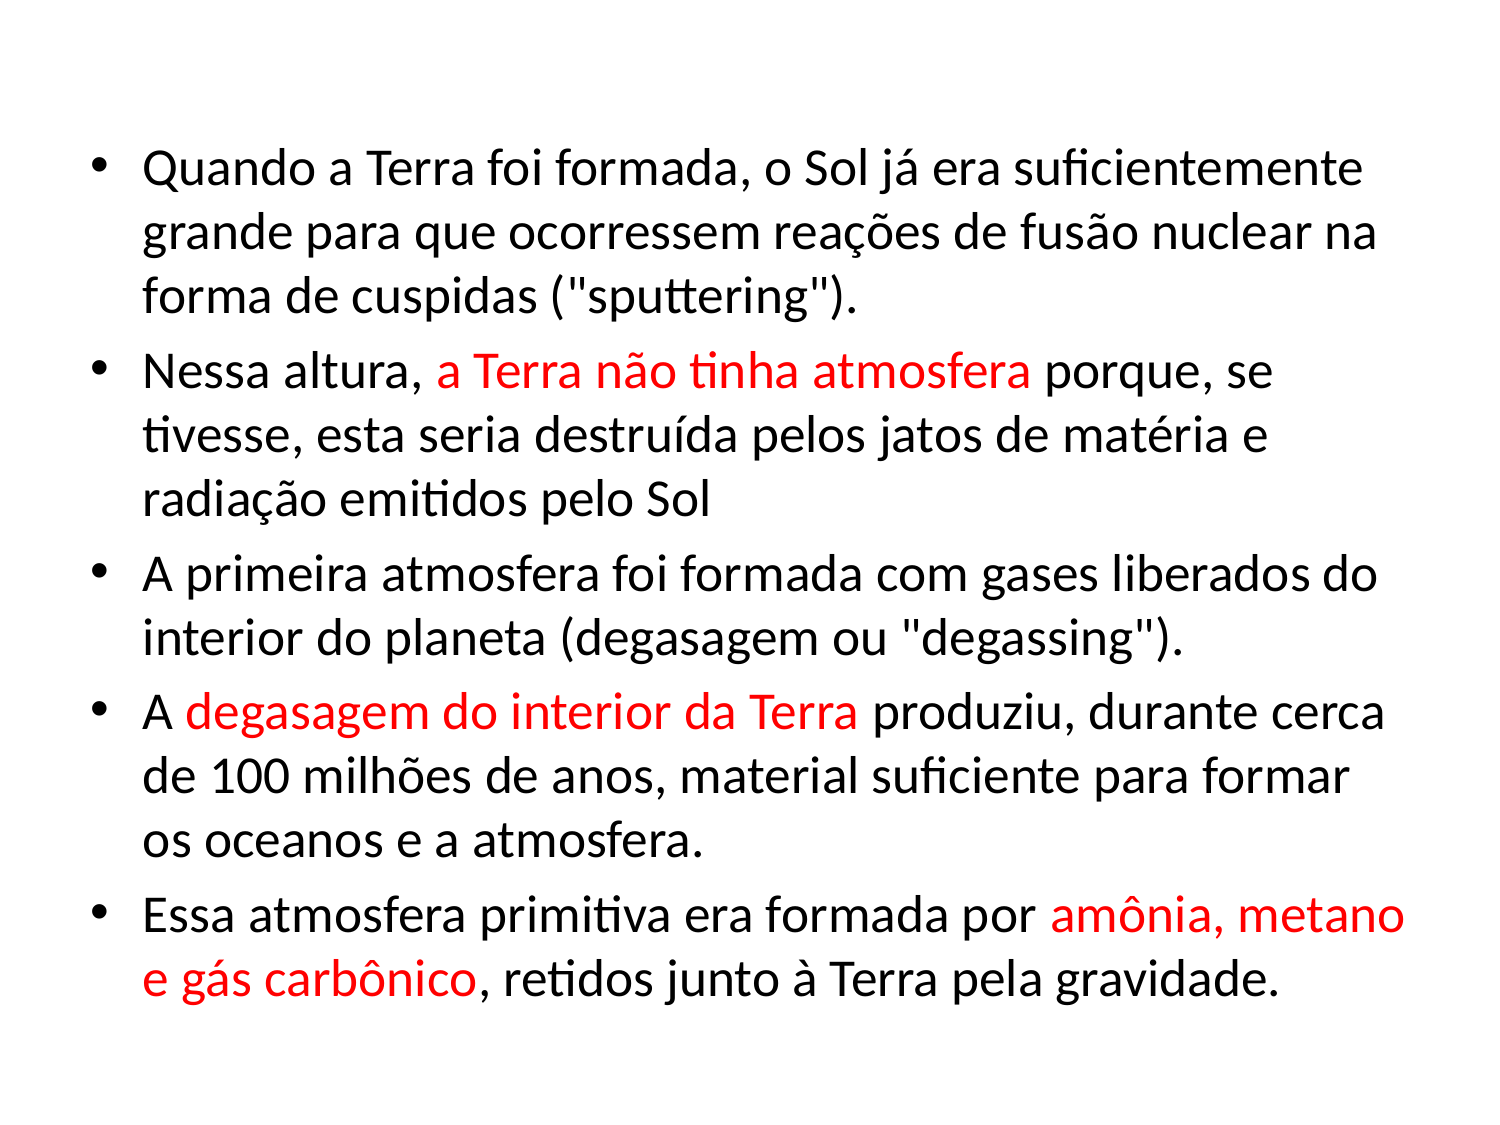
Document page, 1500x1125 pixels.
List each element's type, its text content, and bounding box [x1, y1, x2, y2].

list Quando a Terra foi formada, o Sol já era suficientemente grande para que ocorressem reações de fusão nuclear na forma de cuspidas ("sputtering"). Nessa altura, a Terra não tinha atmosfera porque, se tivesse, esta seria destruída pelos jatos de matéria e radiação emitidos pelo Sol A primeira atmosfera foi formada com gases liberados do interior do planeta (degasagem ou "degassing"). A degasagem do interior da Terra produziu, durante cerca de 100 milhões de anos, material suficiente para formar os oceanos e a atmosfera. Essa atmosfera primitiva era formada por amônia, metano e gás carbônico, retidos junto à Terra pela gravidade. [75, 125, 1425, 1067]
